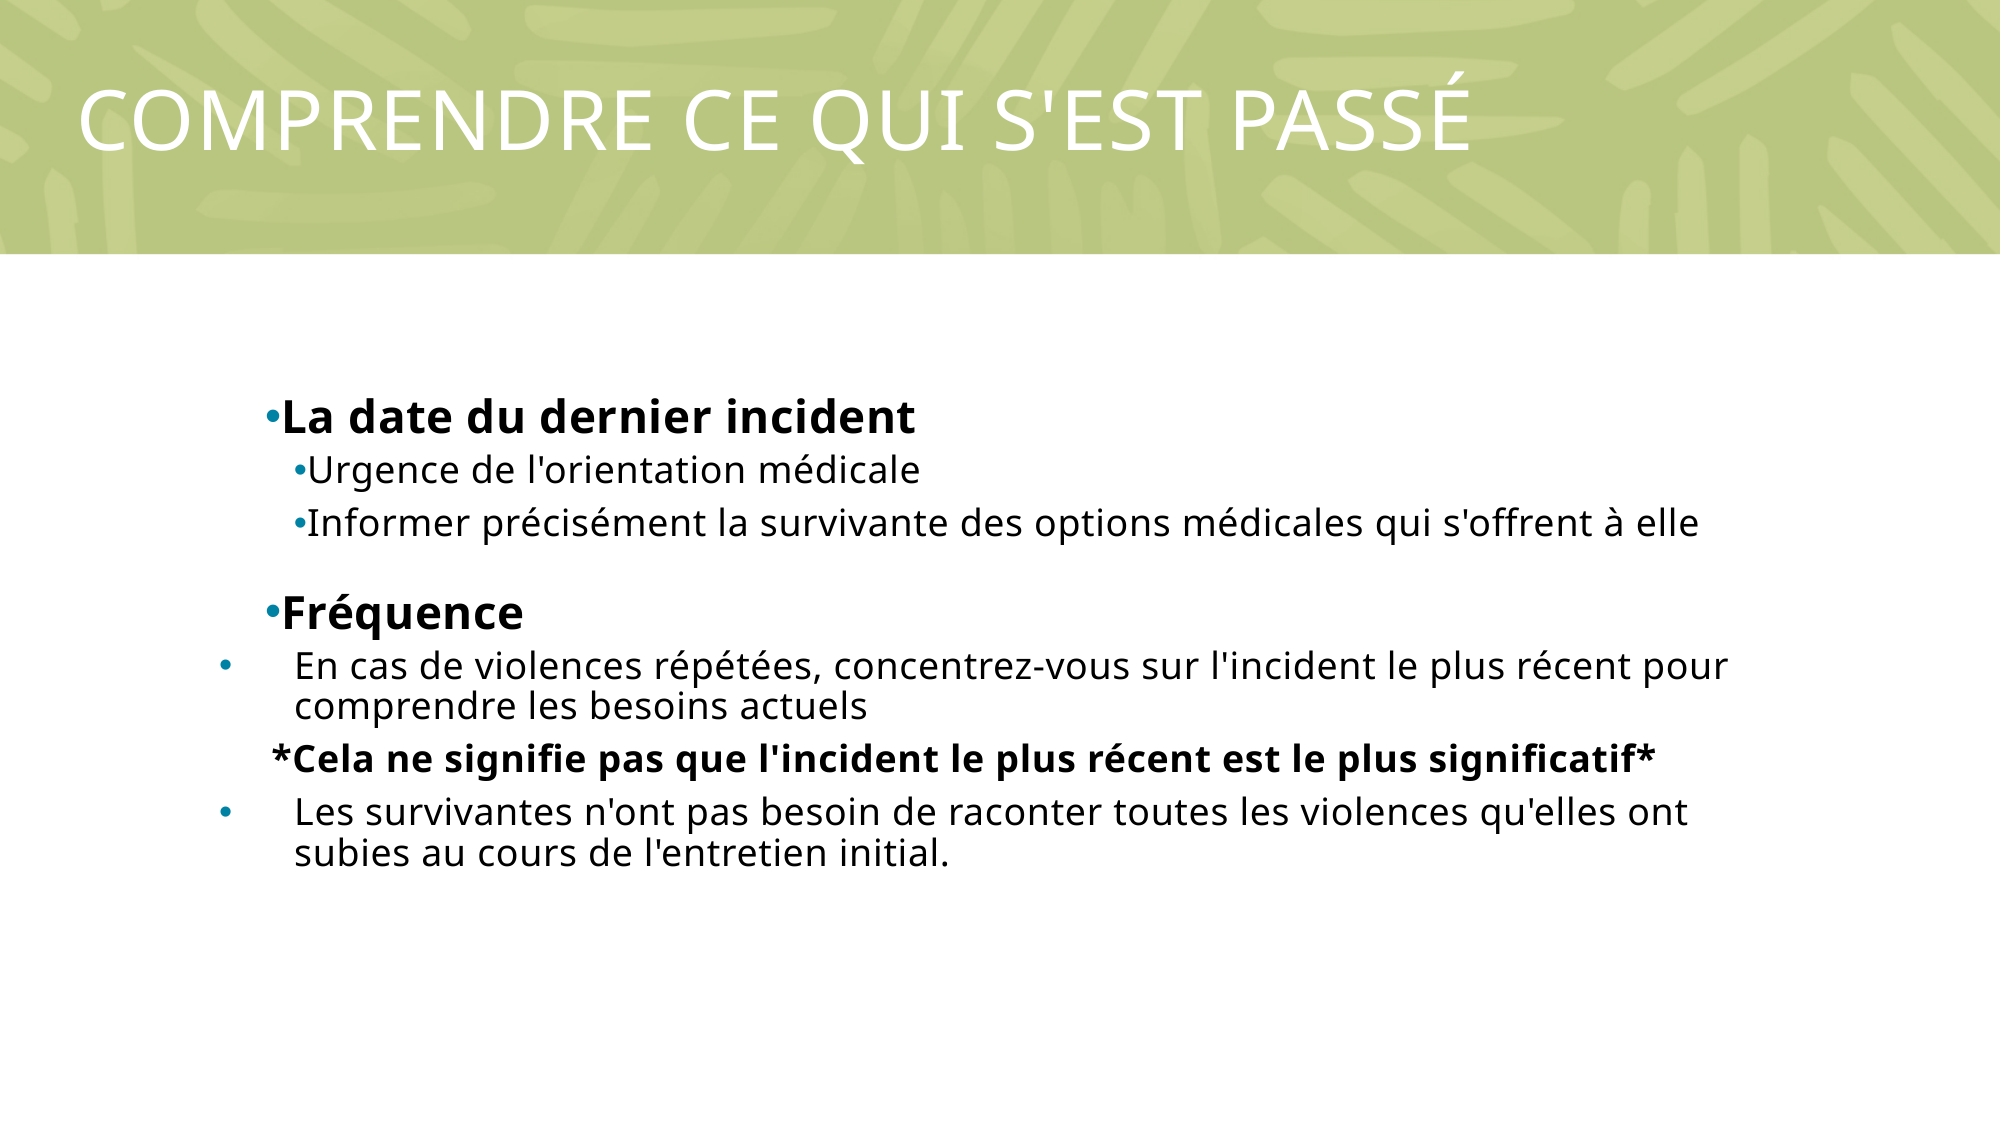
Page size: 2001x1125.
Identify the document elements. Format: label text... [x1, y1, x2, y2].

title COMPRENDRE CE QUI S'EST PASSÉ [61, 33, 1938, 220]
list La date du dernier incident Urgence de l'orientation médicale Informer précisément la survivante des options médicales qui s'offrent à elle Fréquence En cas de violences répétées, concentrez-vous sur l'incident le plus récent pour comprendre les besoins actuels *Cela ne signifie pas que l'incident le plus récent est le plus significatif* Les survivantes n'ont pas besoin de raconter toutes les violences qu'elles ont subies au cours de l'entretien initial. [167, 374, 1763, 1036]
picture [0, 0, 2000, 1125]
